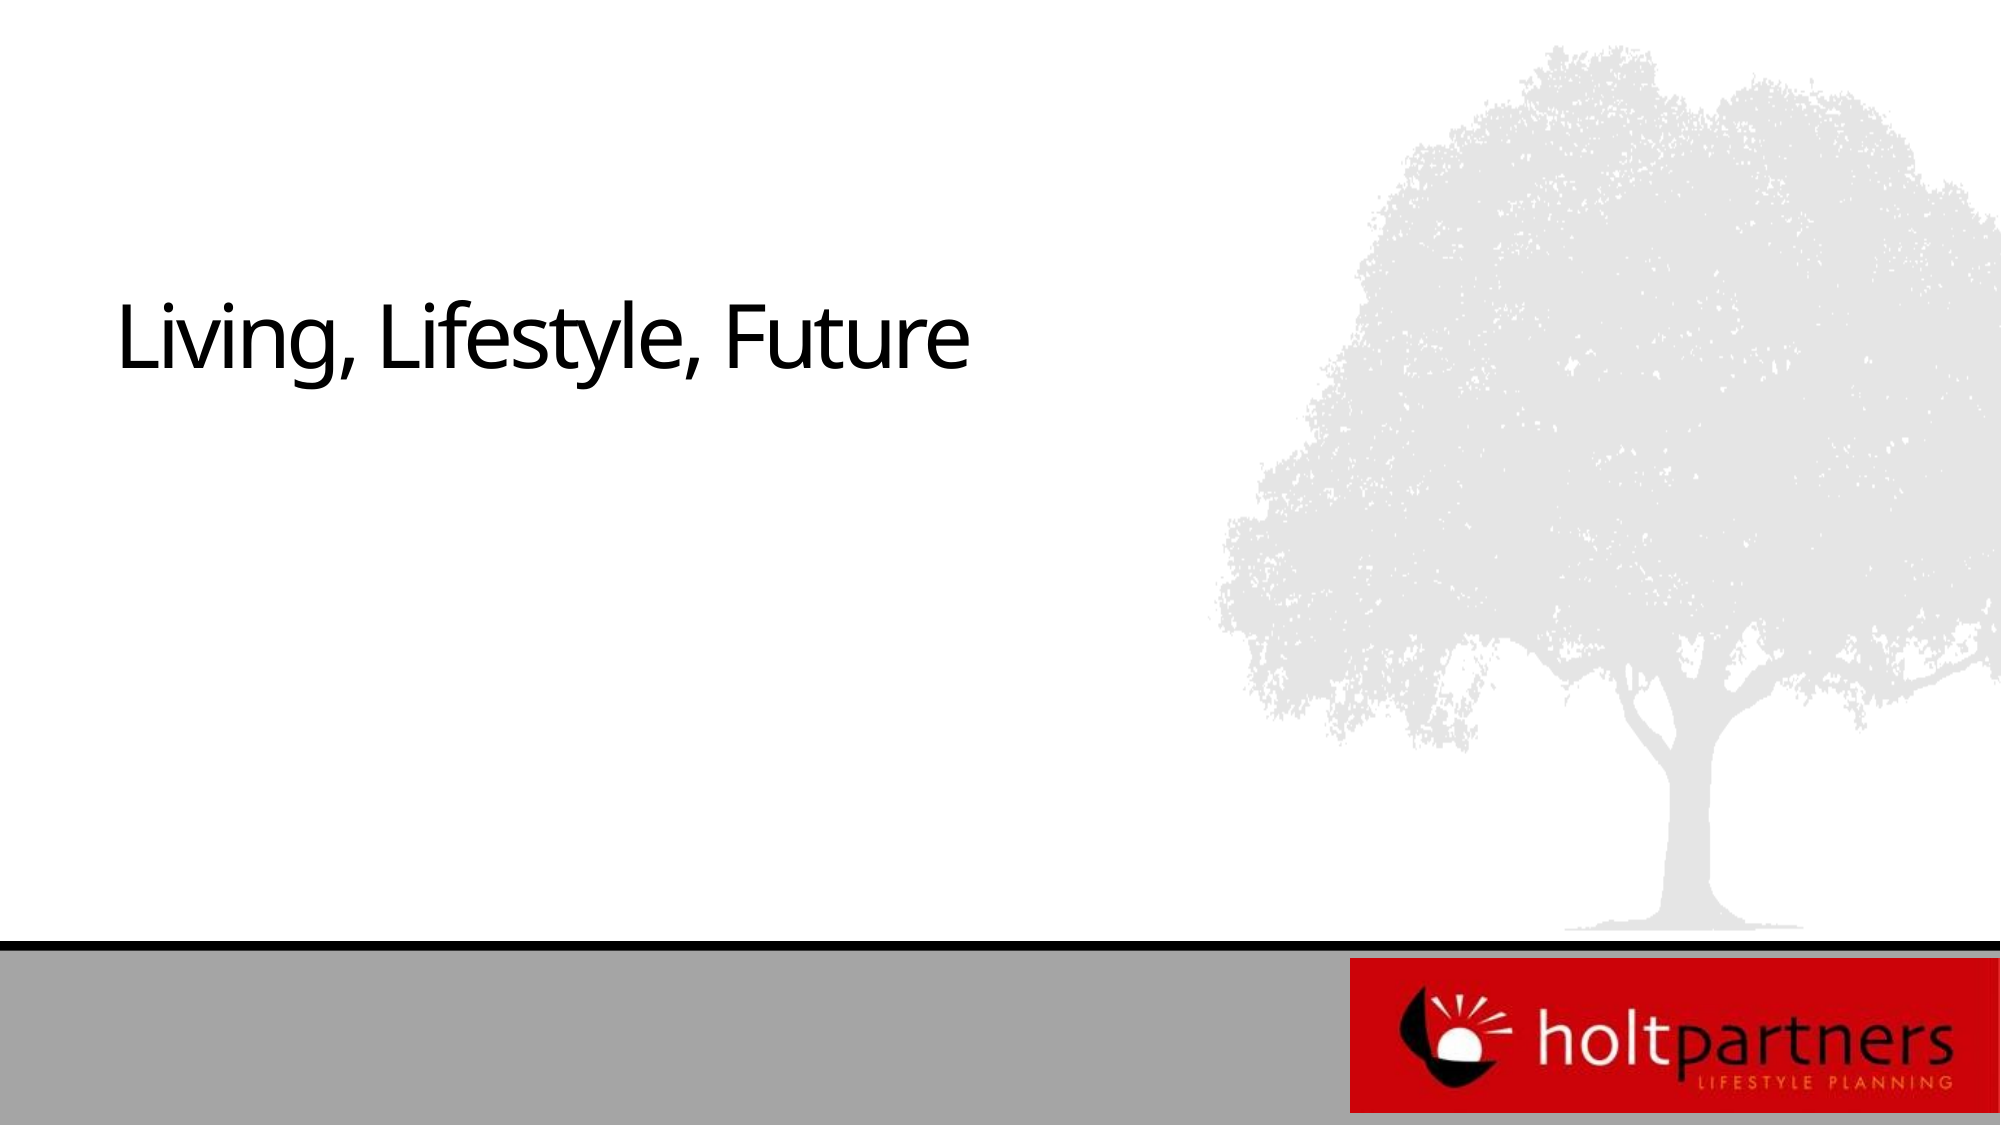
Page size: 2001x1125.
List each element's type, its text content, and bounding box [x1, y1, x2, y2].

picture [1350, 958, 2000, 1113]
title Living, Lifestyle, Future [99, 279, 1883, 400]
